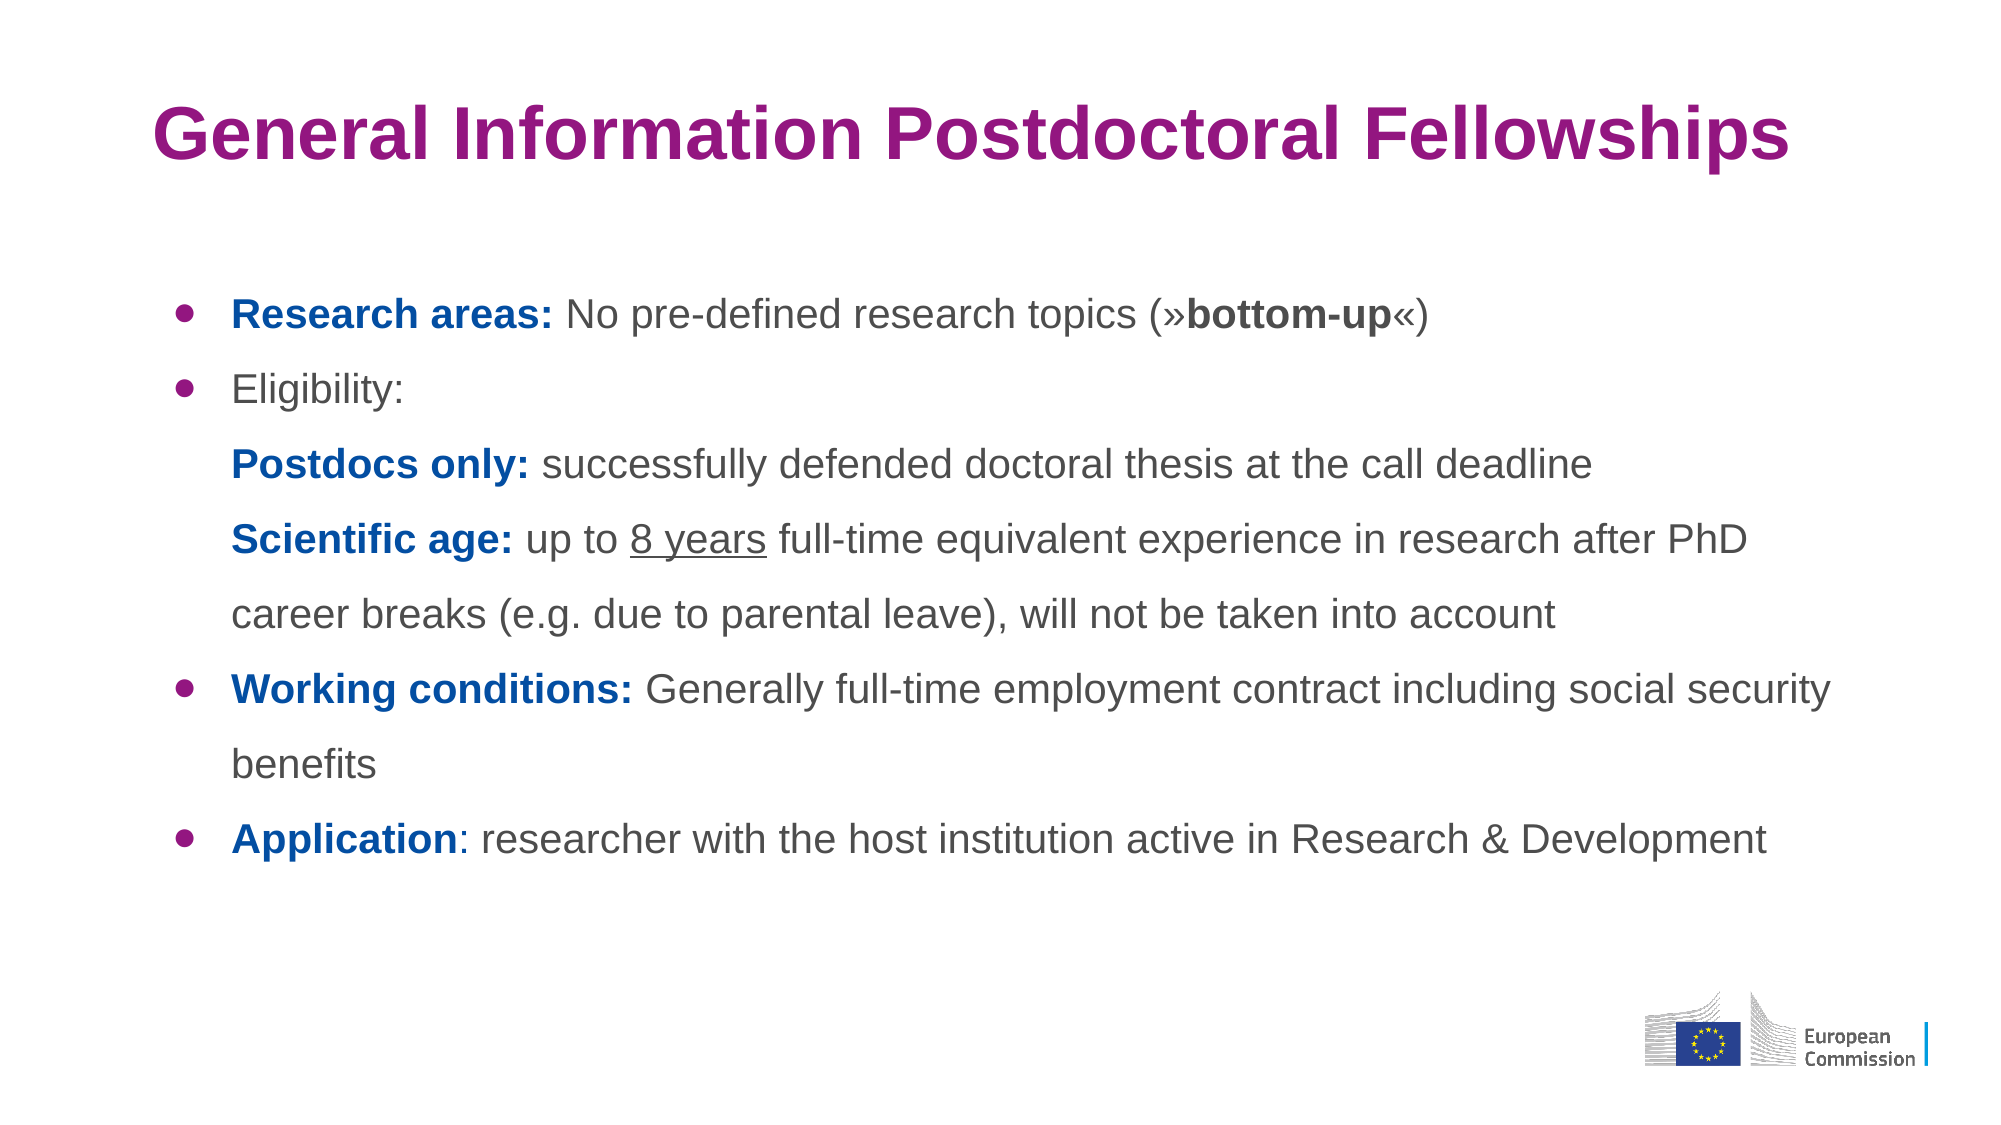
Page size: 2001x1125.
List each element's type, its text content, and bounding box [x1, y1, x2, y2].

list Research areas: No pre-defined research topics (»bottom-up«) Eligibility: Postdocs only: successfully defended doctoral thesis at the call deadline Scientific age: up to 8 years full-time equivalent experience in research after PhD career breaks (e.g. due to parental leave), will not be taken into account Working conditions: Generally full-time employment contract including social security benefits Application: researcher with the host institution active in Research & Development [157, 254, 1863, 956]
picture [1645, 991, 1928, 1066]
title General Information Postdoctoral Fellowships [137, 76, 1863, 176]
